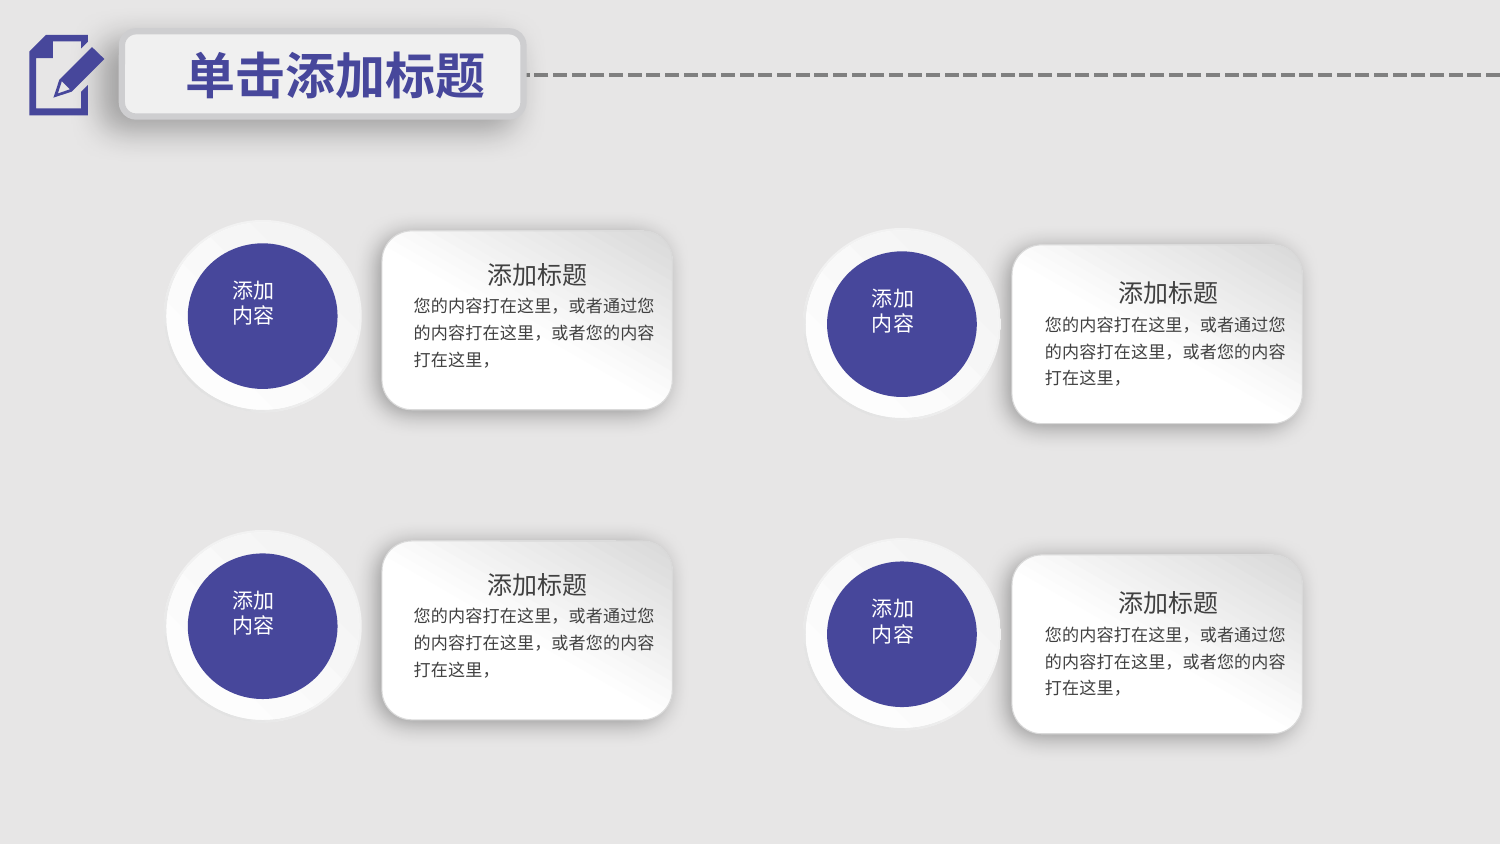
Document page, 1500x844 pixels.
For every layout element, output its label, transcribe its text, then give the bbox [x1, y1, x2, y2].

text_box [402, 554, 677, 687]
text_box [163, 529, 362, 723]
text_box [1011, 554, 1303, 734]
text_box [29, 34, 105, 116]
text_box [121, 31, 524, 117]
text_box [163, 219, 362, 413]
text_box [1033, 572, 1308, 705]
text_box [381, 230, 673, 410]
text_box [802, 227, 1001, 421]
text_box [1033, 262, 1308, 395]
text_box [402, 244, 677, 377]
text_box [381, 540, 673, 720]
text_box 单击添加标题 [170, 37, 501, 112]
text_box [802, 538, 1001, 731]
text_box [1011, 244, 1303, 424]
